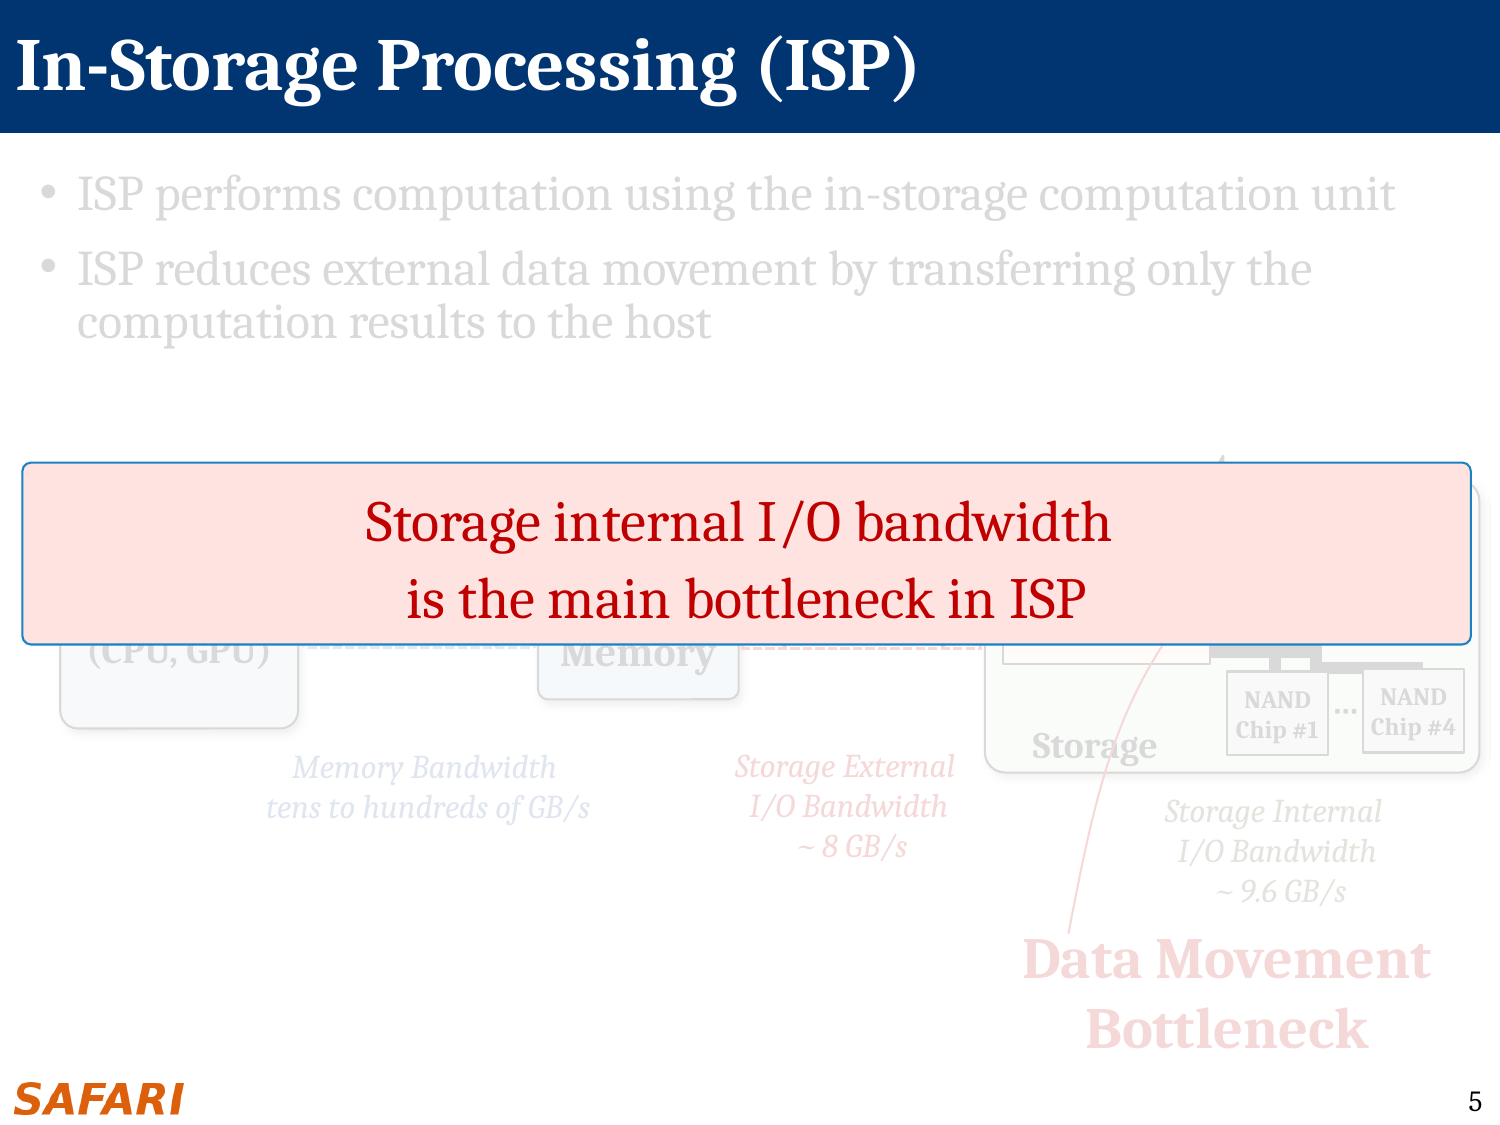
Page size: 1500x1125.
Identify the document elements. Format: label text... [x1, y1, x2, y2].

text_box 5 [1366, 1074, 1498, 1125]
picture [12, 1073, 190, 1125]
title In-Storage Processing (ISP) [0, 0, 1500, 133]
text_box [5, 159, 1489, 1055]
text_box Storage internal I/O bandwidth is the main bottleneck in ISP [22, 462, 1471, 645]
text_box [984, 480, 1480, 775]
text_box Data Movement Bottleneck [958, 912, 1496, 1068]
